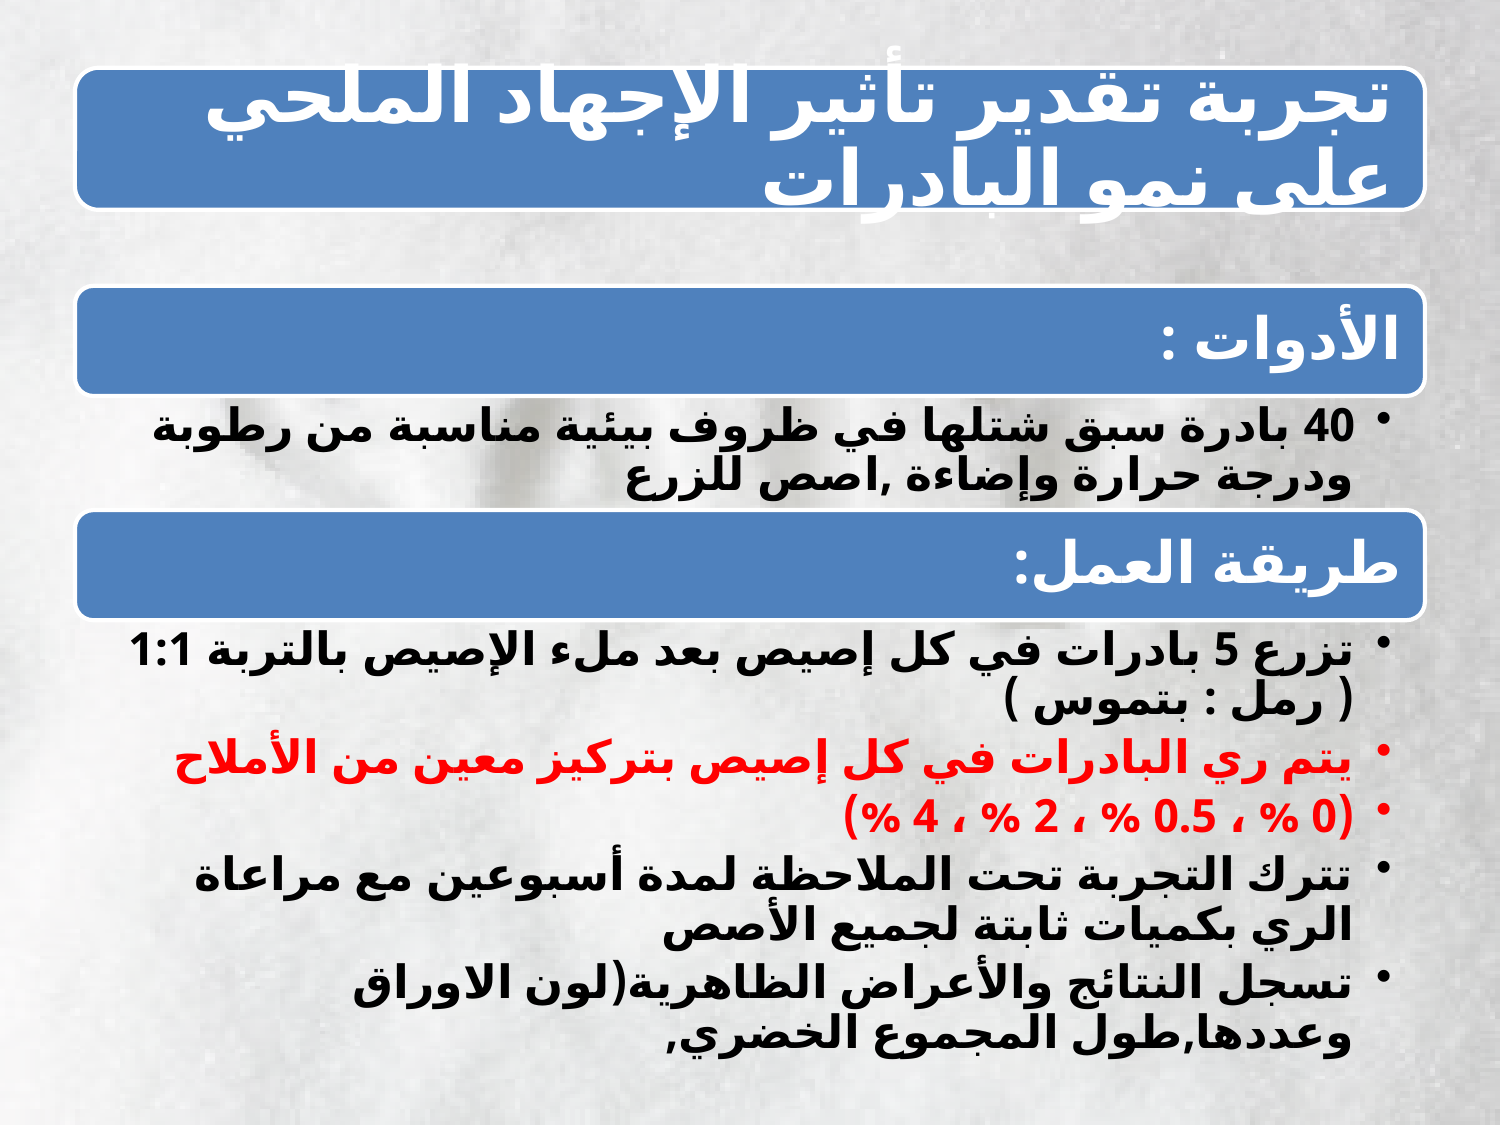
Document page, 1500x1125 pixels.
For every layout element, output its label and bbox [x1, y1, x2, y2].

text_box [74, 44, 1426, 233]
list [74, 262, 1426, 1006]
